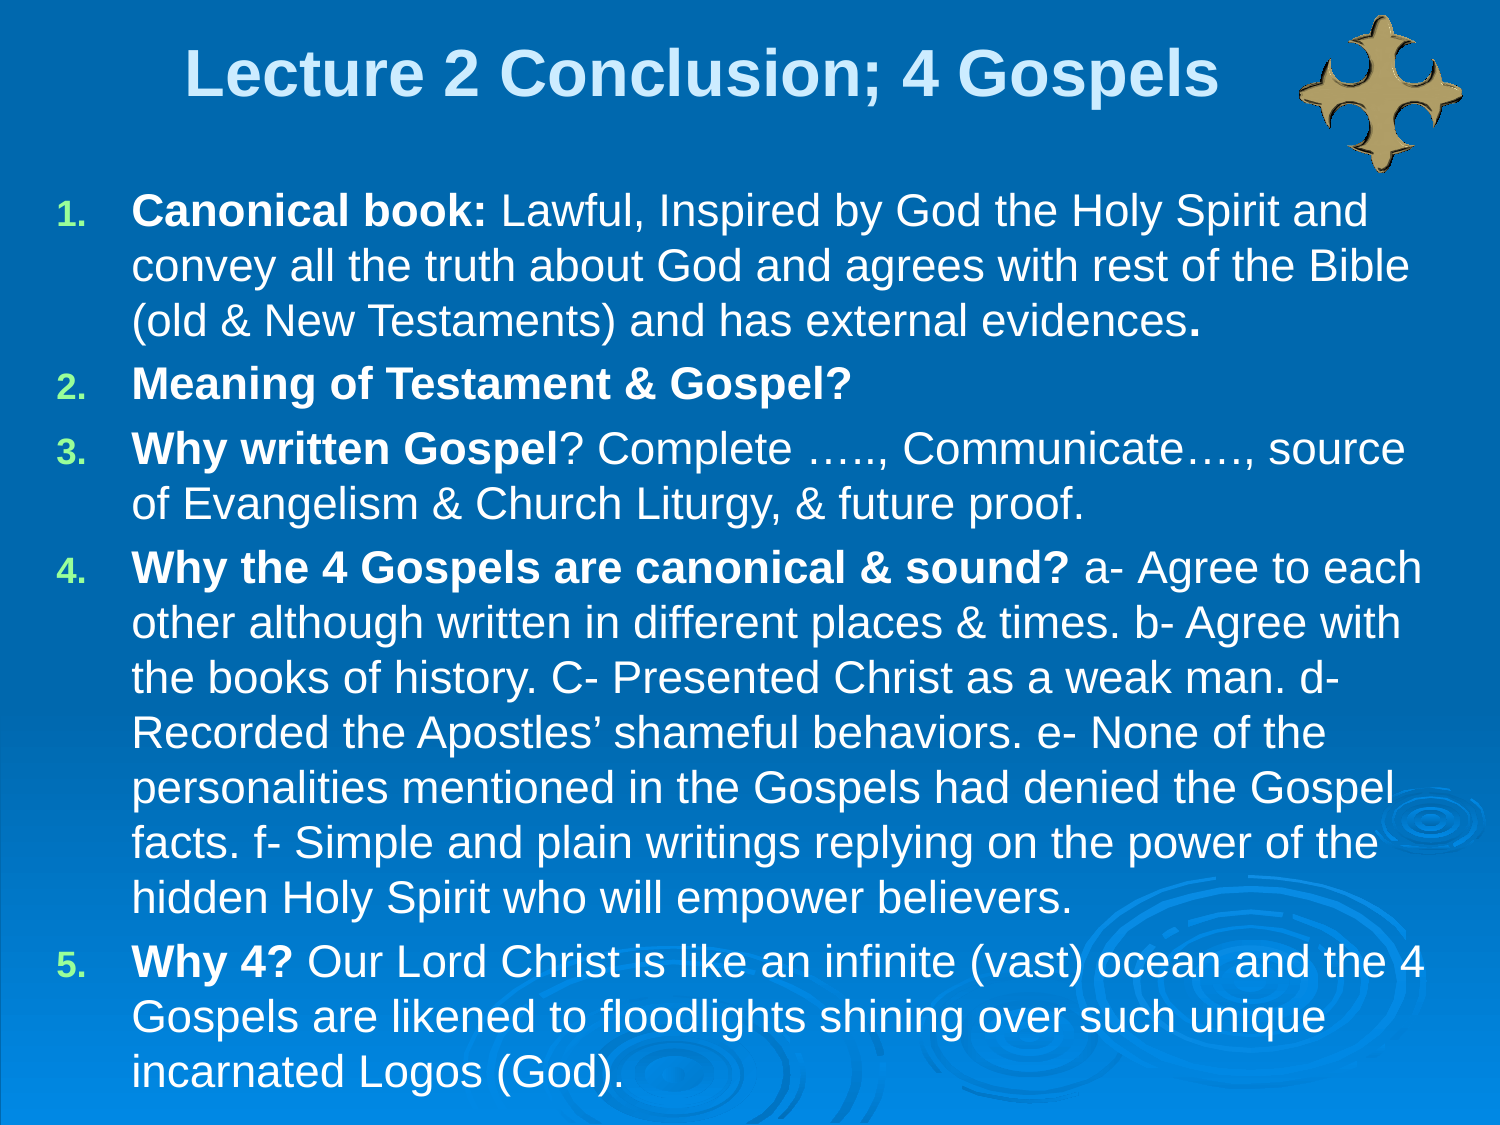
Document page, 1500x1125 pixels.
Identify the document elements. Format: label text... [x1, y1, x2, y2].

picture [1293, 0, 1471, 188]
title Lecture 2 Conclusion; 4 Gospels [0, 0, 1290, 169]
list Canonical book: Lawful, Inspired by God the Holy Spirit and convey all the truth about God and agrees with rest of the Bible (old & New Testaments) and has external evidences. Meaning of Testament & Gospel? Why written Gospel? Complete ….., Communicate…., source of Evangelism & Church Liturgy, & future proof. Why the 4 Gospels are canonical & sound? a- Agree to each other although written in different places & times. b- Agree with the books of history. C- Presented Christ as a weak man. d- Recorded the Apostles’ shameful behaviors. e- None of the personalities mentioned in the Gospels had denied the Gospel facts. f- Simple and plain writings replying on the power of the hidden Holy Spirit who will empower believers. Why 4? Our Lord Christ is like an infinite (vast) ocean and the 4 Gospels are likened to floodlights shining over such unique incarnated Logos (God). [41, 172, 1471, 1125]
